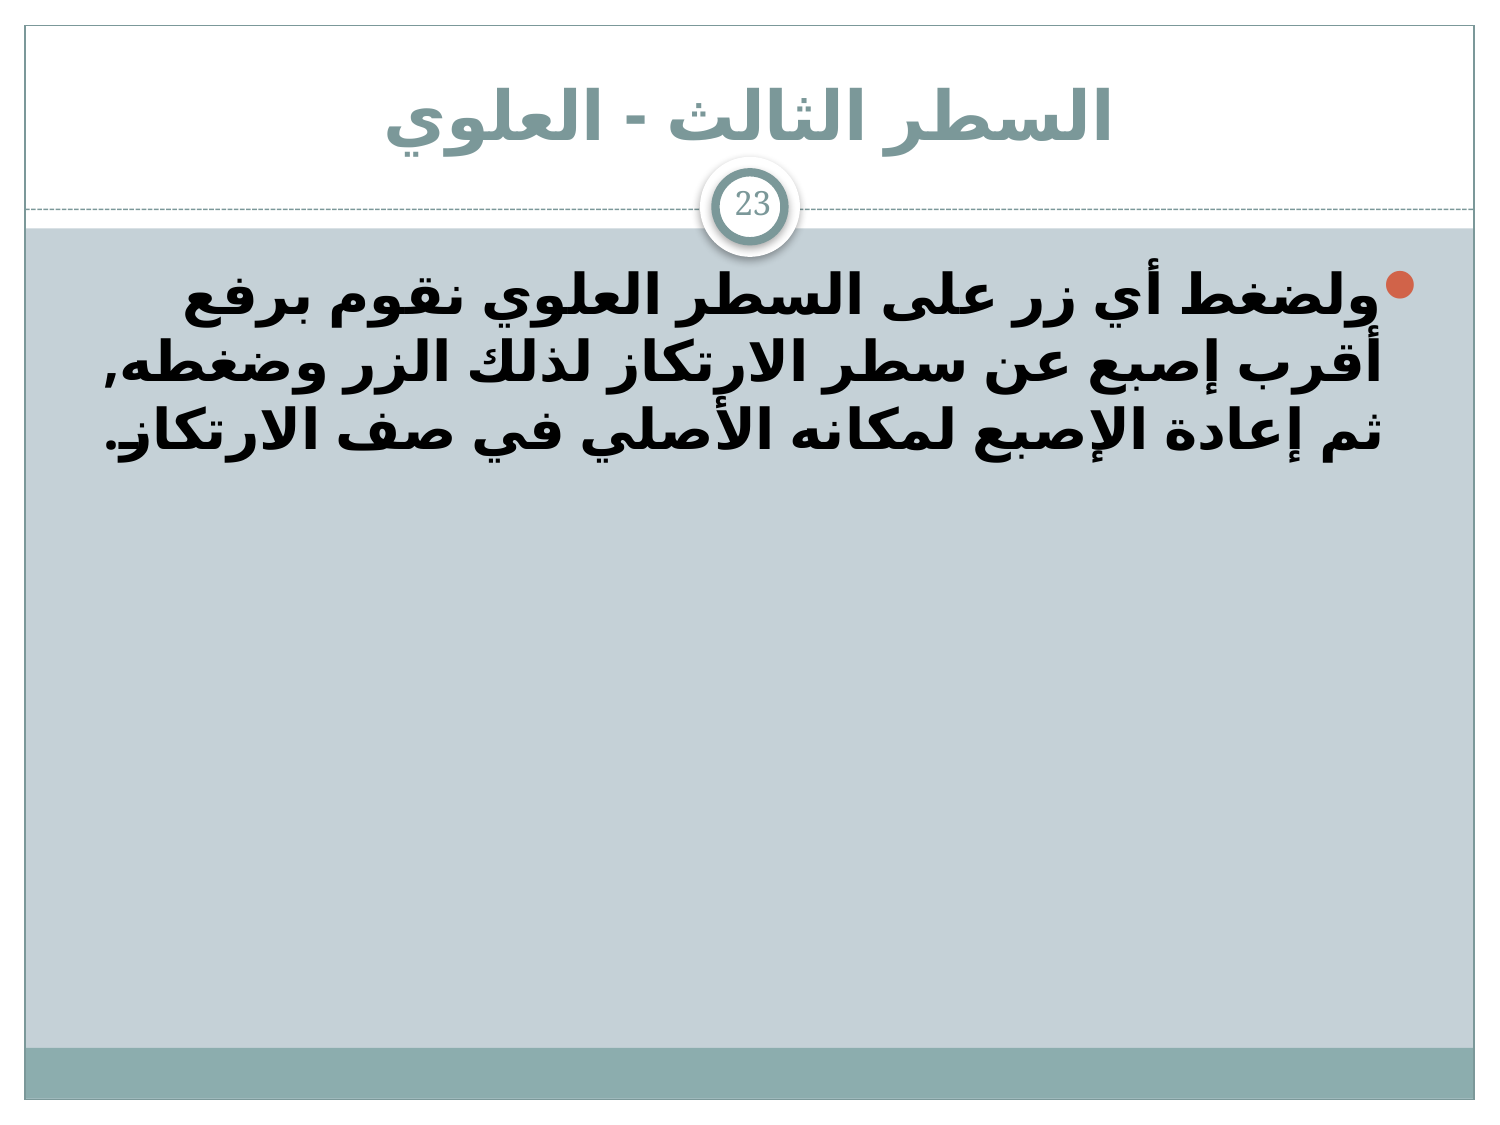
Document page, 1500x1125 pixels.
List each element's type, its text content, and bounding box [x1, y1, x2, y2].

list ولضغط أي زر على السطر العلوي نقوم برفع أقرب إصبع عن سطر الارتكاز لذلك الزر وضغطه, ثم إعادة الإصبع لمكانه الأصلي في صف الارتكاز. [49, 250, 1445, 1001]
title السطر الثالث - العلوي [49, 37, 1450, 162]
slide_number 23 [715, 168, 791, 241]
